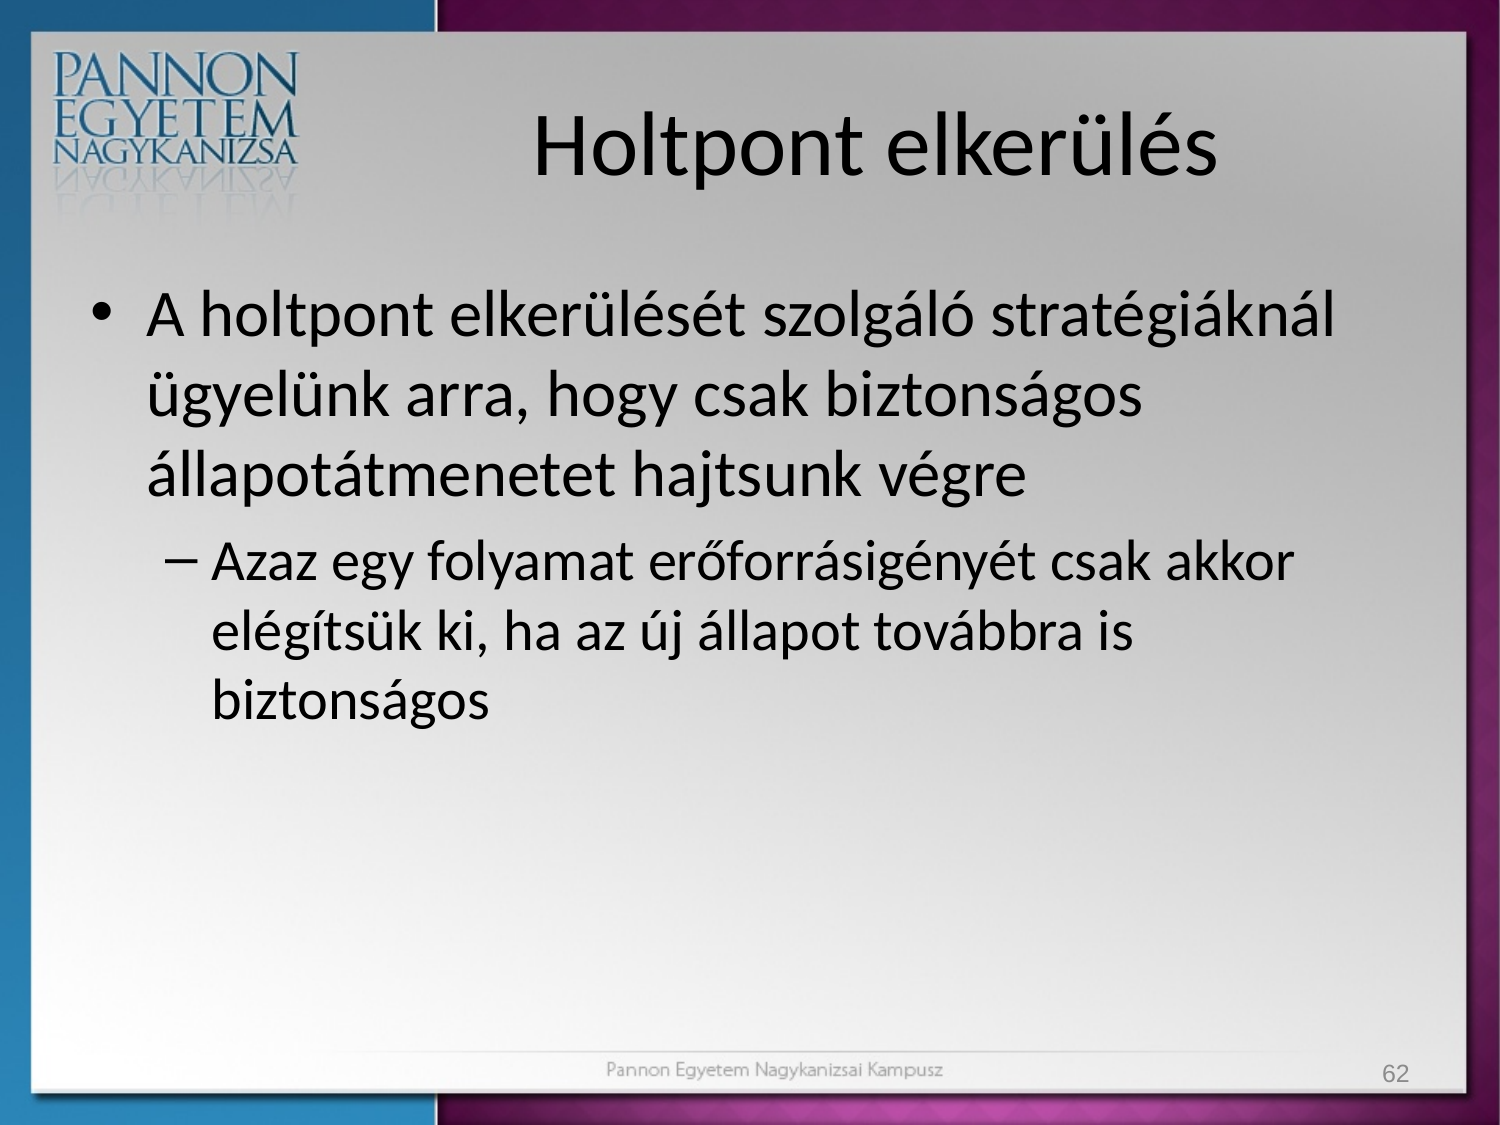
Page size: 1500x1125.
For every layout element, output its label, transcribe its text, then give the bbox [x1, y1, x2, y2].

list A holtpont elkerülését szolgáló stratégiáknál ügyelünk arra, hogy csak biztonságos állapotátmenetet hajtsunk végre Azaz egy folyamat erőforrásigényét csak akkor elégítsük ki, ha az új állapot továbbra is biztonságos [75, 262, 1425, 1038]
slide_number 62 [1074, 1042, 1425, 1103]
title Holtpont elkerülés [328, 45, 1425, 233]
picture [0, 0, 1500, 1125]
